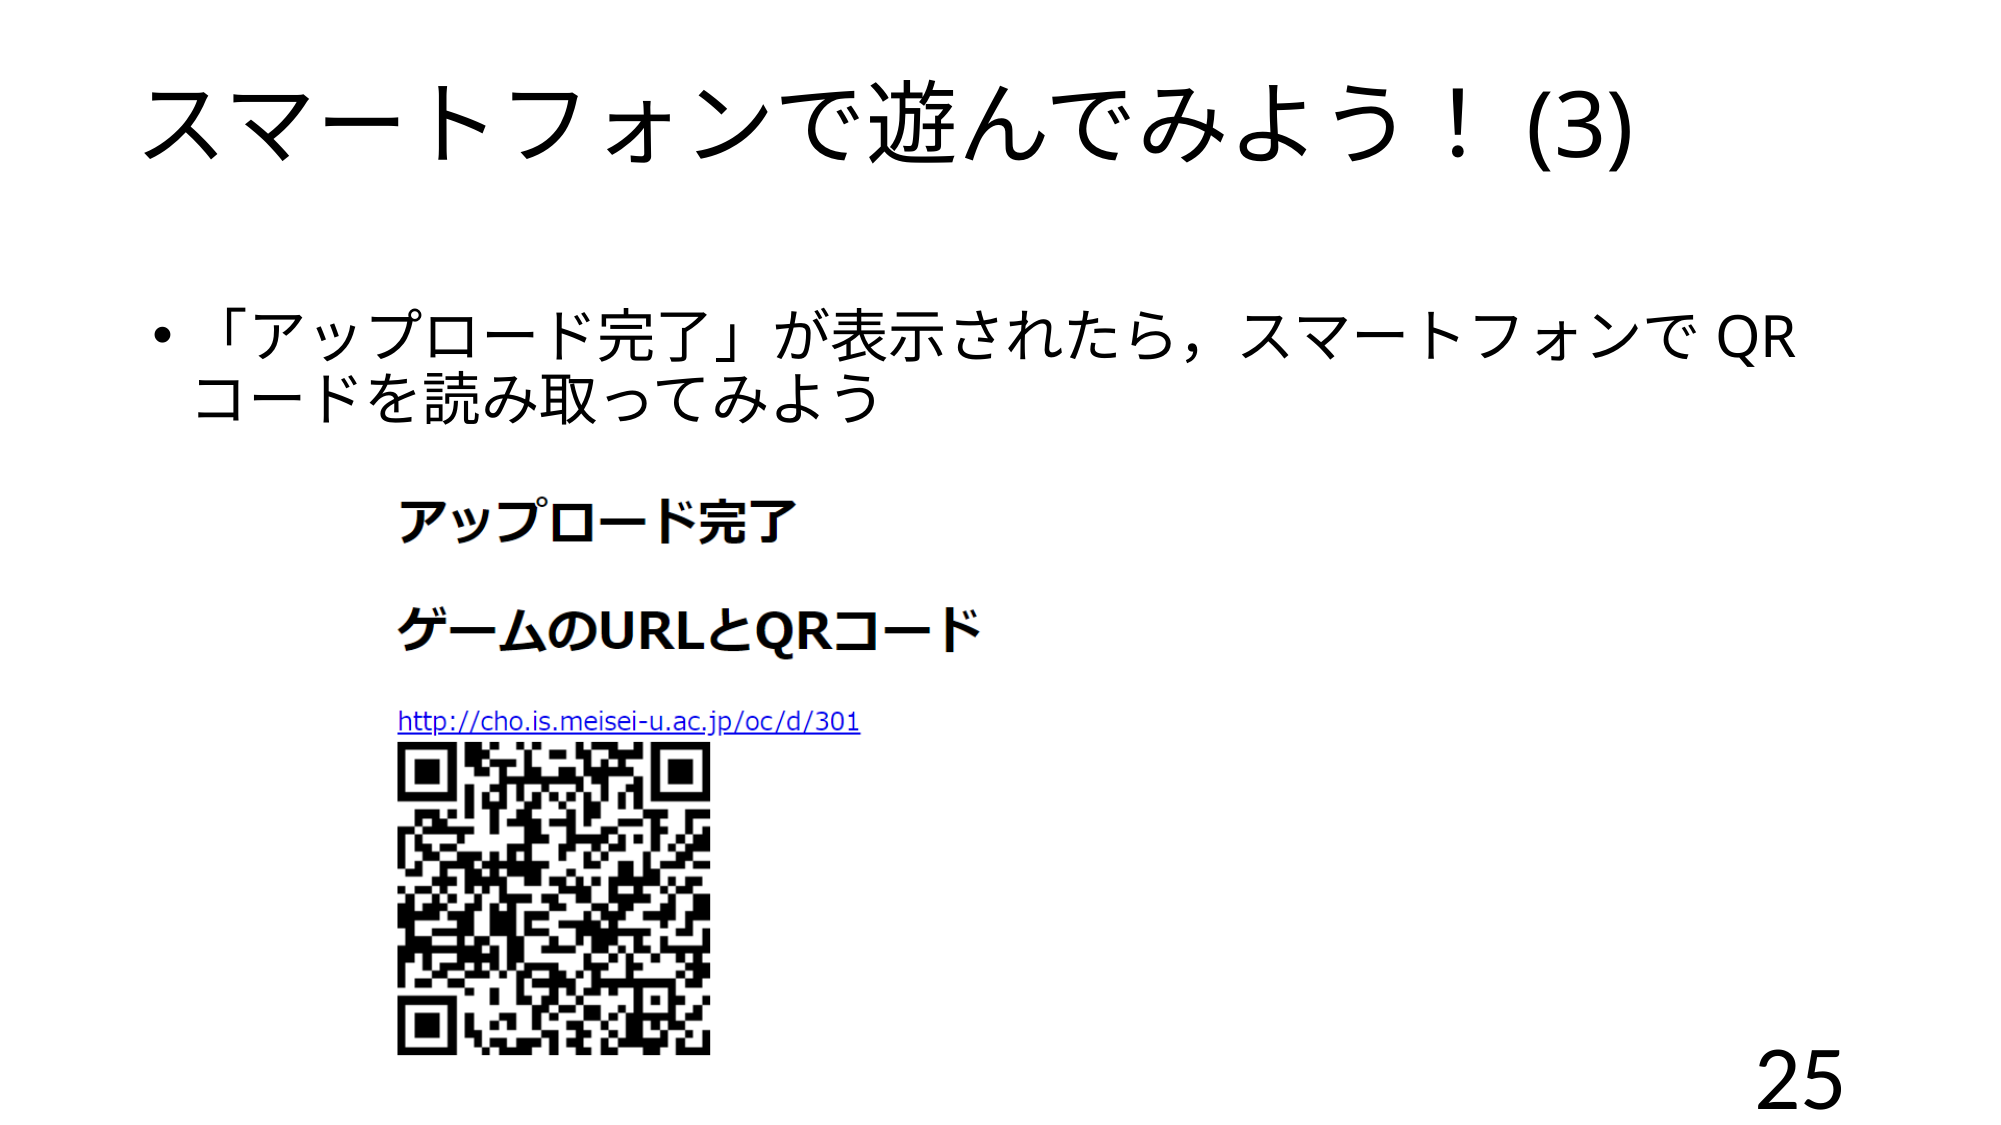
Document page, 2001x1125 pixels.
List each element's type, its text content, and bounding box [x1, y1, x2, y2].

picture [385, 483, 1063, 1099]
title スマートフォンで遊んでみよう！(3) [120, 19, 1846, 237]
slide_number 25 [1412, 1042, 1863, 1103]
list 「アップロード完了」が表示されたら，スマートフォンでQRコードを読み取ってみよう [137, 299, 1903, 471]
